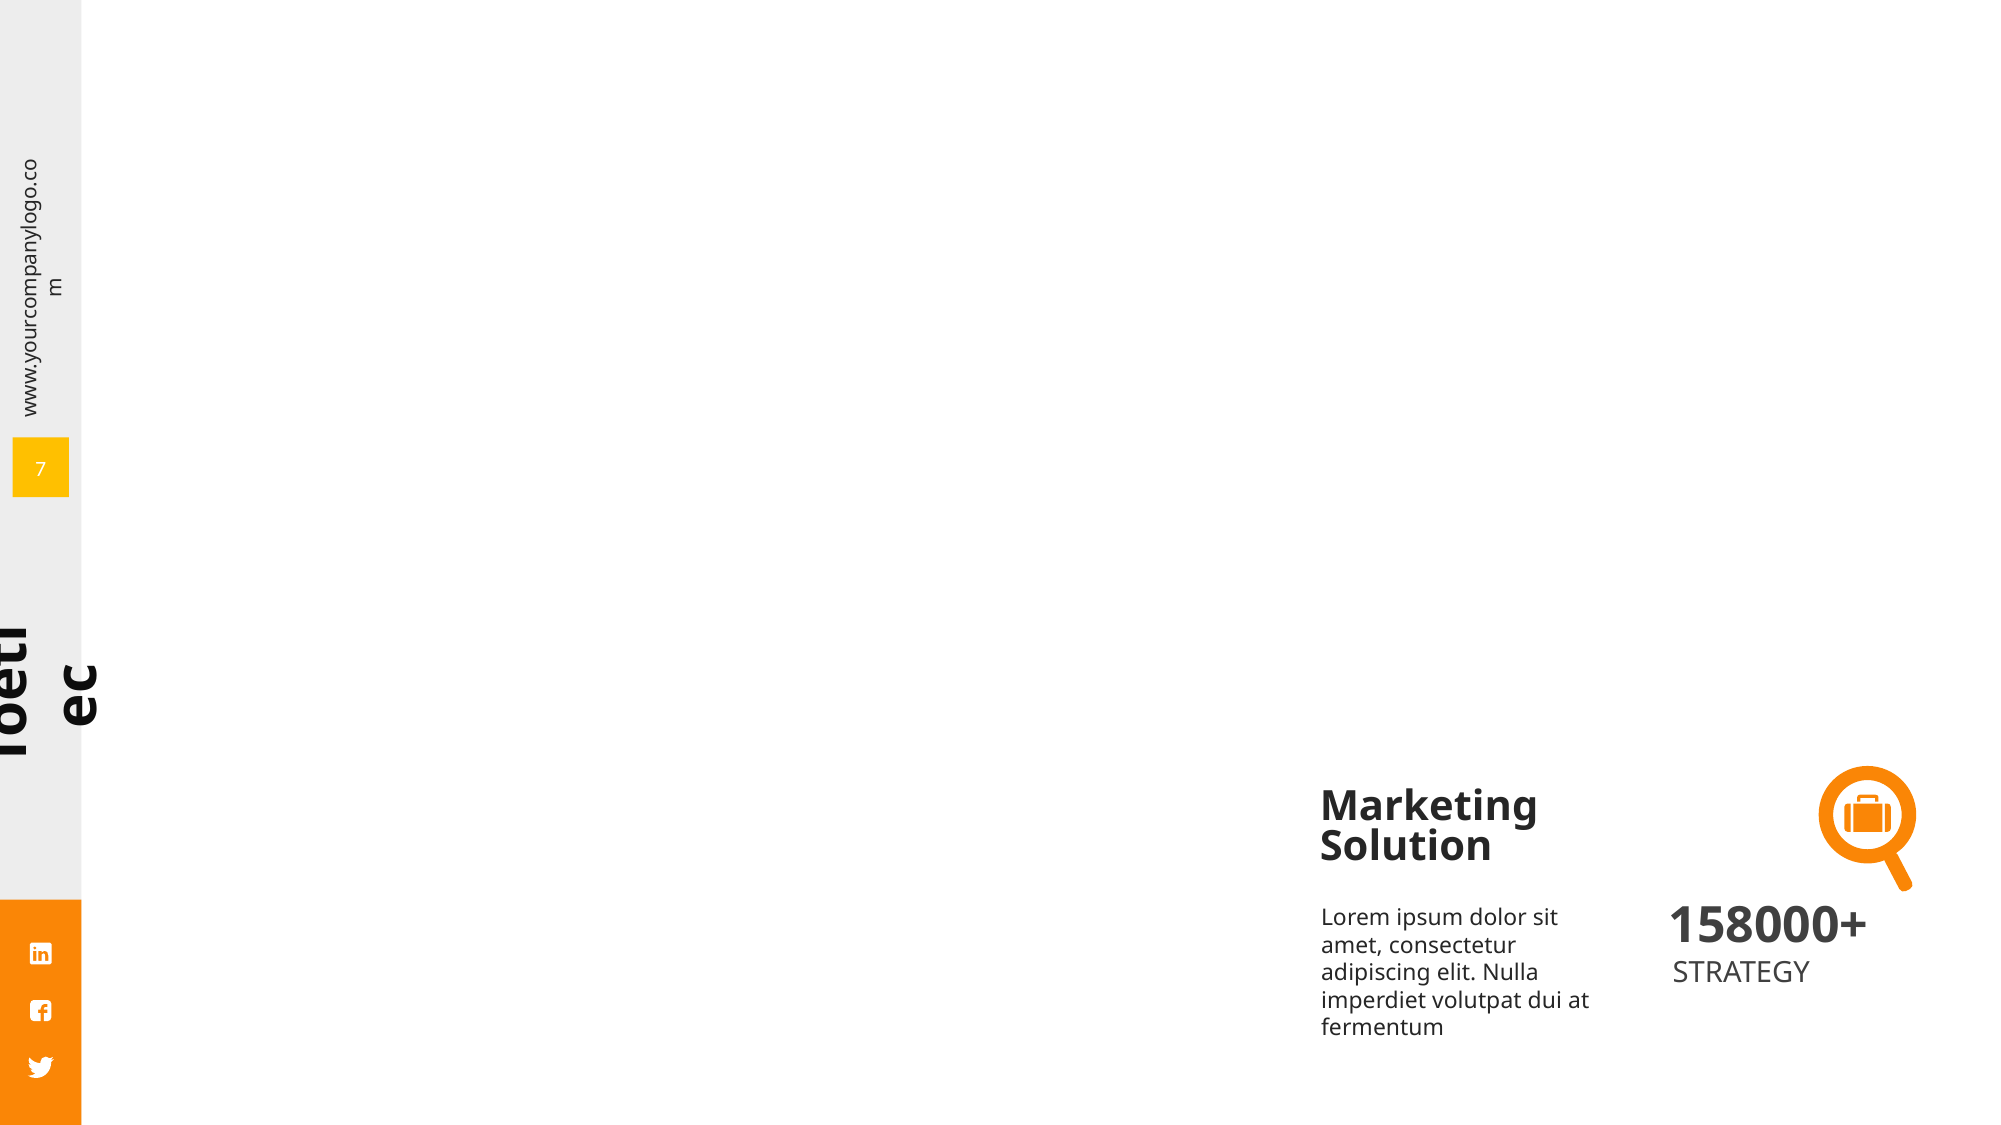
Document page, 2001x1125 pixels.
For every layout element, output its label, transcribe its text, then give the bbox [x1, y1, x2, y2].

slide_number 7 [12, 437, 69, 498]
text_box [1818, 765, 1917, 892]
picture [81, 0, 2000, 1125]
